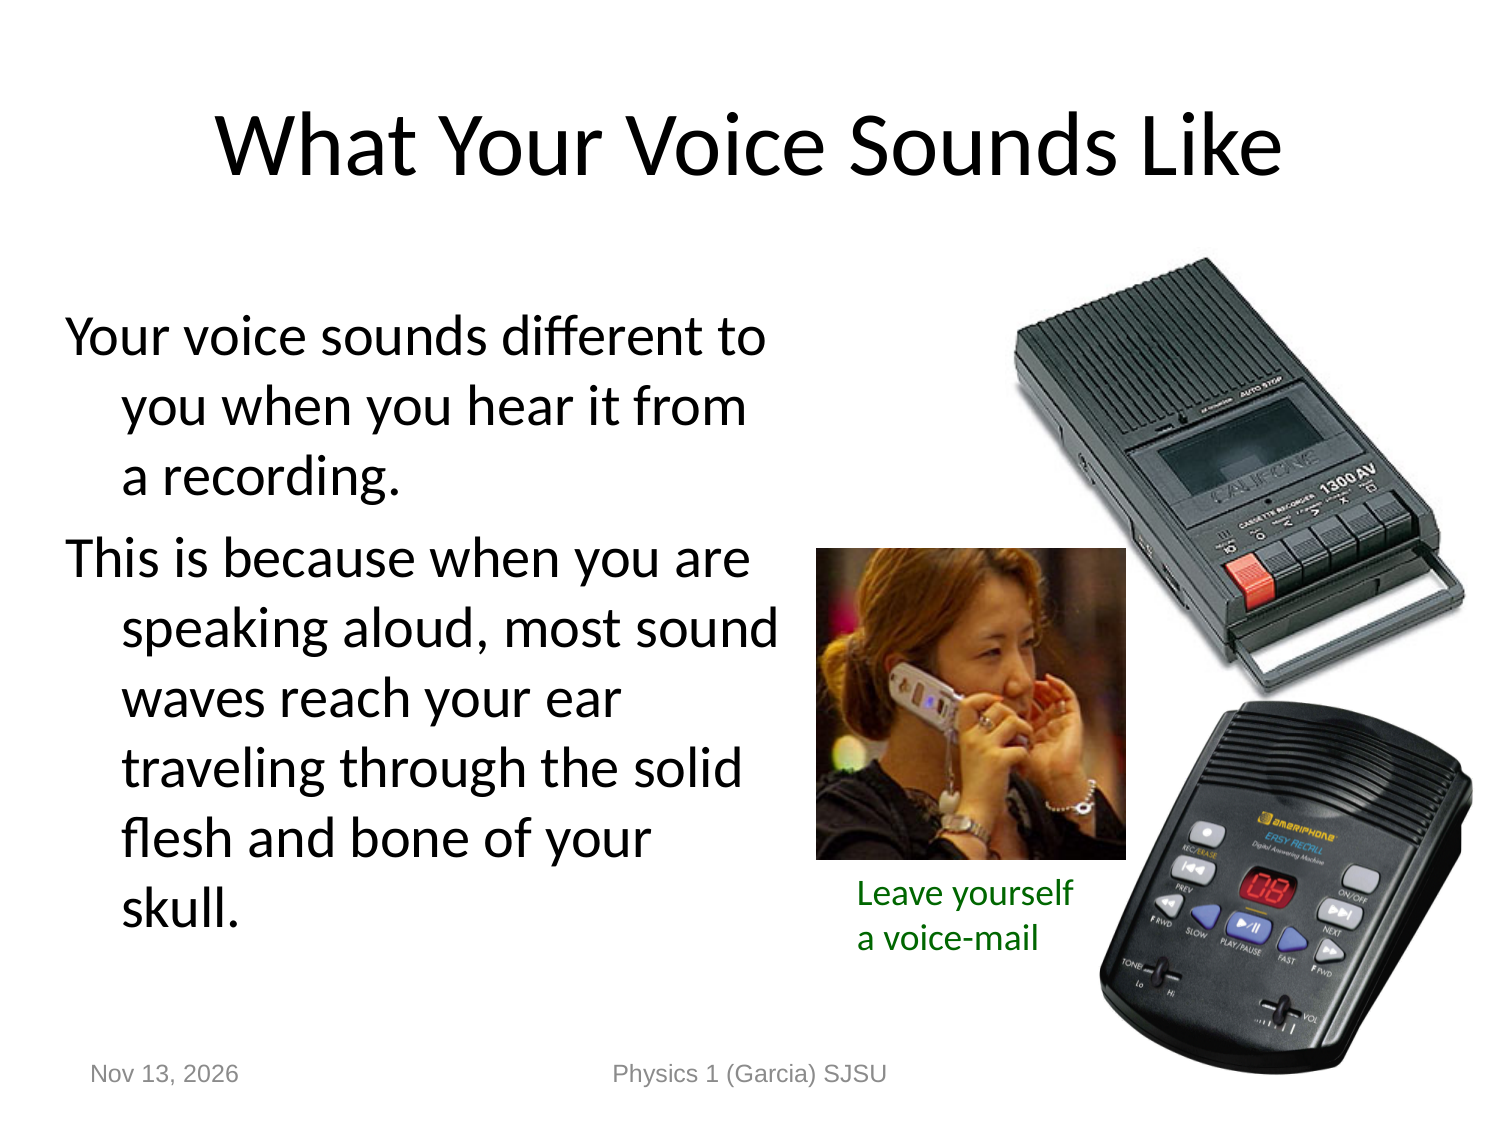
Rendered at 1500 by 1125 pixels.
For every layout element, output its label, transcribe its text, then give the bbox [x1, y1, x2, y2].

list Your voice sounds different to you when you hear it from a recording. This is because when you are speaking aloud, most sound waves reach your ear traveling through the solid flesh and bone of your skull. [50, 289, 800, 1032]
text_box Leave yourself a voice-mail [842, 868, 1067, 965]
slide_number 4-Feb-15 [75, 1042, 425, 1103]
footer Physics 1 (Garcia) SJSU [512, 1042, 988, 1103]
picture [815, 247, 1500, 1101]
title What Your Voice Sounds Like [75, 45, 1425, 233]
